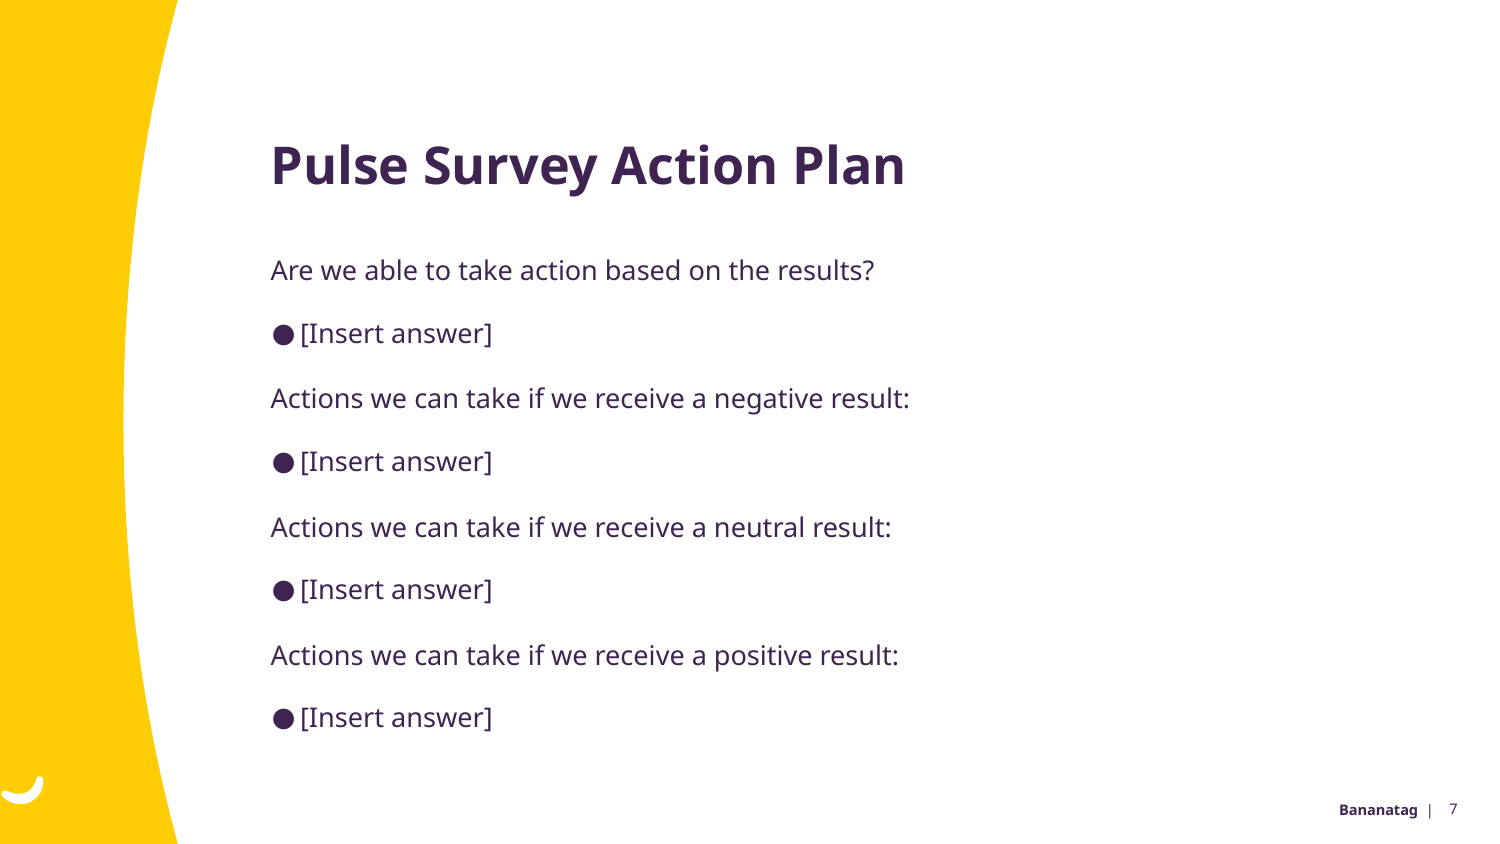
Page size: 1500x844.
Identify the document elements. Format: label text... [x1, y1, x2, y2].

text_box Pulse Survey Action Plan [255, 108, 1117, 224]
text_box Are we able to take action based on the results? [Insert answer] Actions we can take if we receive a negative result: [Insert answer] Actions we can take if we receive a neutral result: [Insert answer] Actions we can take if we receive a positive result: [Insert answer] [255, 238, 1244, 354]
